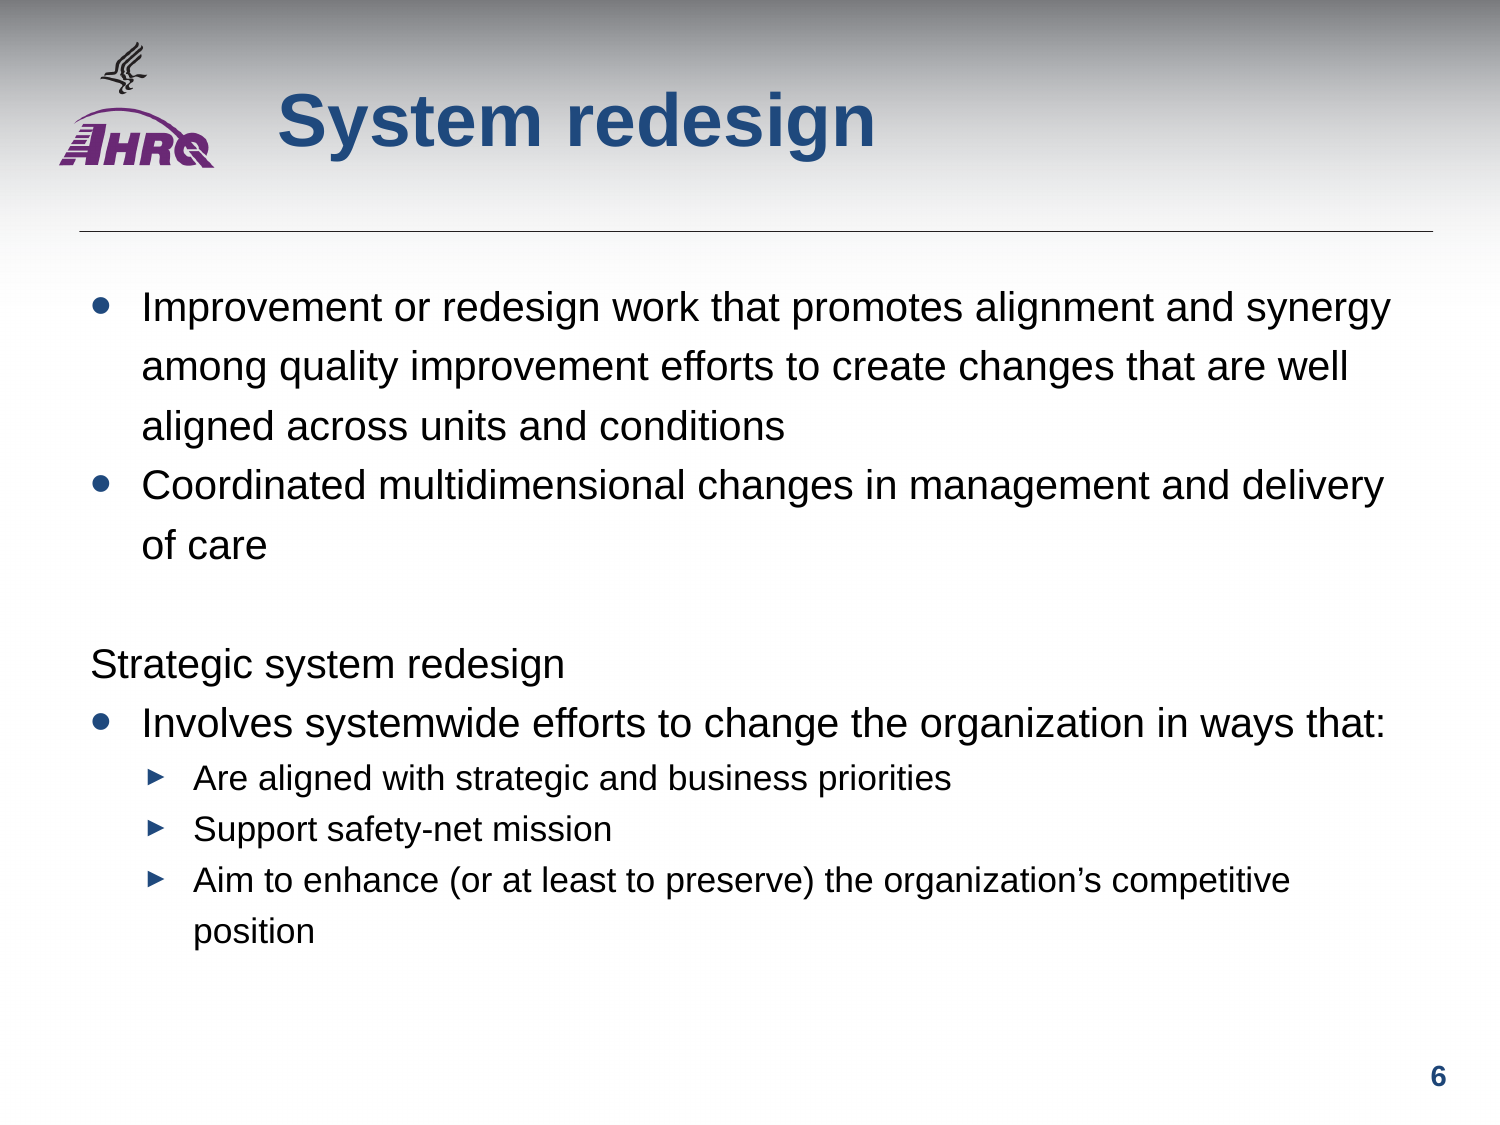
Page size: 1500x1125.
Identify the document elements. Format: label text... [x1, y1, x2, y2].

list Improvement or redesign work that promotes alignment and synergy among quality improvement efforts to create changes that are well aligned across units and conditions Coordinated multidimensional changes in management and delivery of care Strategic system redesign Involves systemwide efforts to change the organization in ways that: Are aligned with strategic and business priorities Support safety-net mission Aim to enhance (or at least to preserve) the organization’s competitive position [75, 262, 1425, 1005]
title System redesign [262, 45, 1425, 188]
text_box 6 [1321, 1032, 1447, 1093]
picture [0, 0, 1500, 1125]
